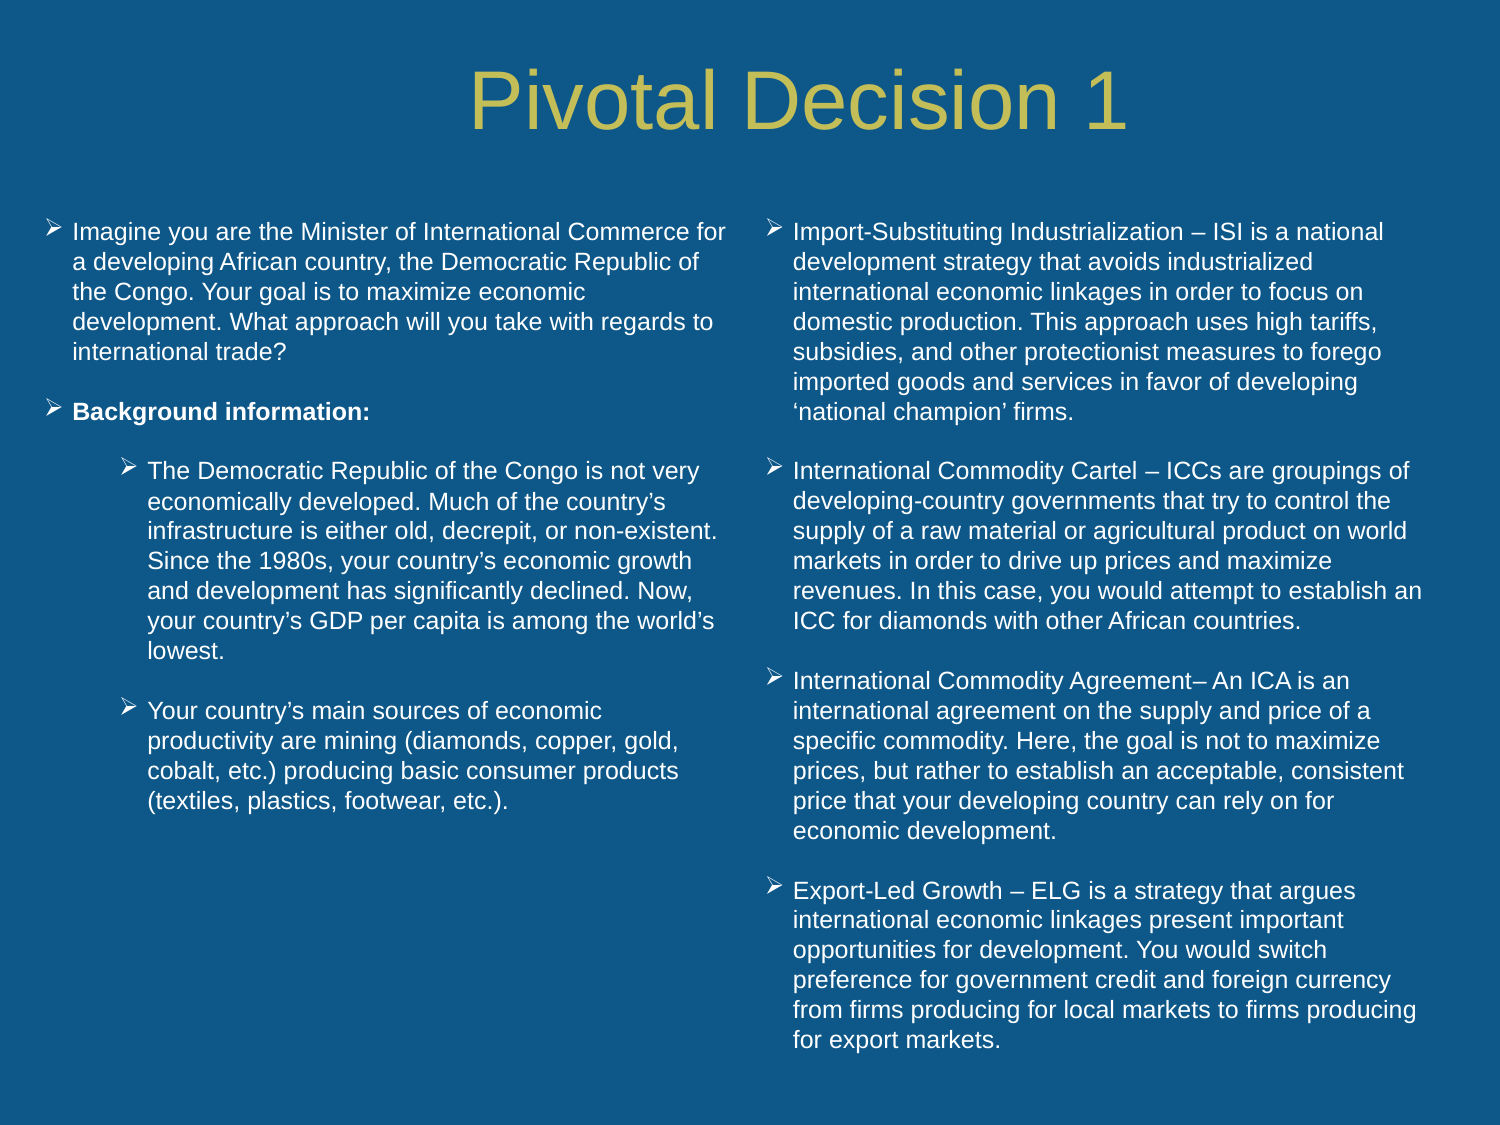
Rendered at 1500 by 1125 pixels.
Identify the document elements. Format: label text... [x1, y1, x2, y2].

text_box Import-Substituting Industrialization – ISI is a national development strategy that avoids industrialized international economic linkages in order to focus on domestic production. This approach uses high tariffs, subsidies, and other protectionist measures to forego imported goods and services in favor of developing ‘national champion’ firms. International Commodity Cartel – ICCs are groupings of developing-country governments that try to control the supply of a raw material or agricultural product on world markets in order to drive up prices and maximize revenues. In this case, you would attempt to establish an ICC for diamonds with other African countries. International Commodity Agreement– An ICA is an international agreement on the supply and price of a specific commodity. Here, the goal is not to maximize prices, but rather to establish an acceptable, consistent price that your developing country can rely on for economic development. Export-Led Growth – ELG is a strategy that argues international economic linkages present important opportunities for development. You would switch preference for government credit and foreign currency from firms producing for local markets to firms producing for export markets. [750, 208, 1459, 1062]
text_box Imagine you are the Minister of International Commerce for a developing African country, the Democratic Republic of the Congo. Your goal is to maximize economic development. What approach will you take with regards to international trade? Background information: The Democratic Republic of the Congo is not very economically developed. Much of the country’s infrastructure is either old, decrepit, or non-existent. Since the 1980s, your country’s economic growth and development has significantly declined. Now, your country’s GDP per capita is among the world’s lowest. Your country’s main sources of economic productivity are mining (diamonds, copper, gold, cobalt, etc.) producing basic consumer products (textiles, plastics, footwear, etc.). [29, 208, 750, 852]
